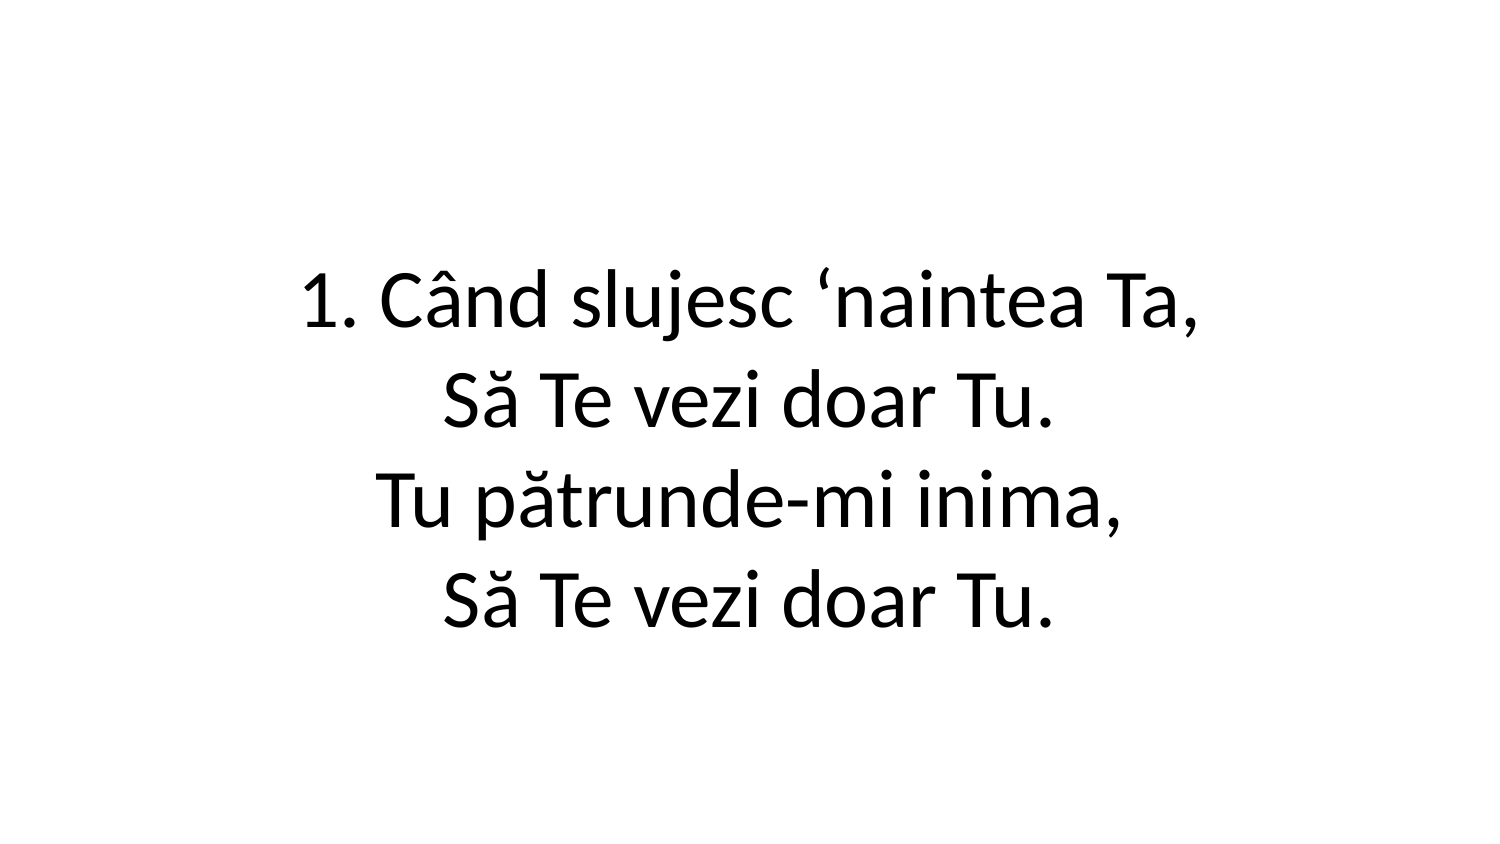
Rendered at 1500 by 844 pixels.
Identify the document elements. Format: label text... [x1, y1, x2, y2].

text_box 1. Când slujesc ‘naintea Ta, Să Te vezi doar Tu. Tu pătrunde-mi inima, Să Te vezi doar Tu. [282, 192, 1218, 652]
